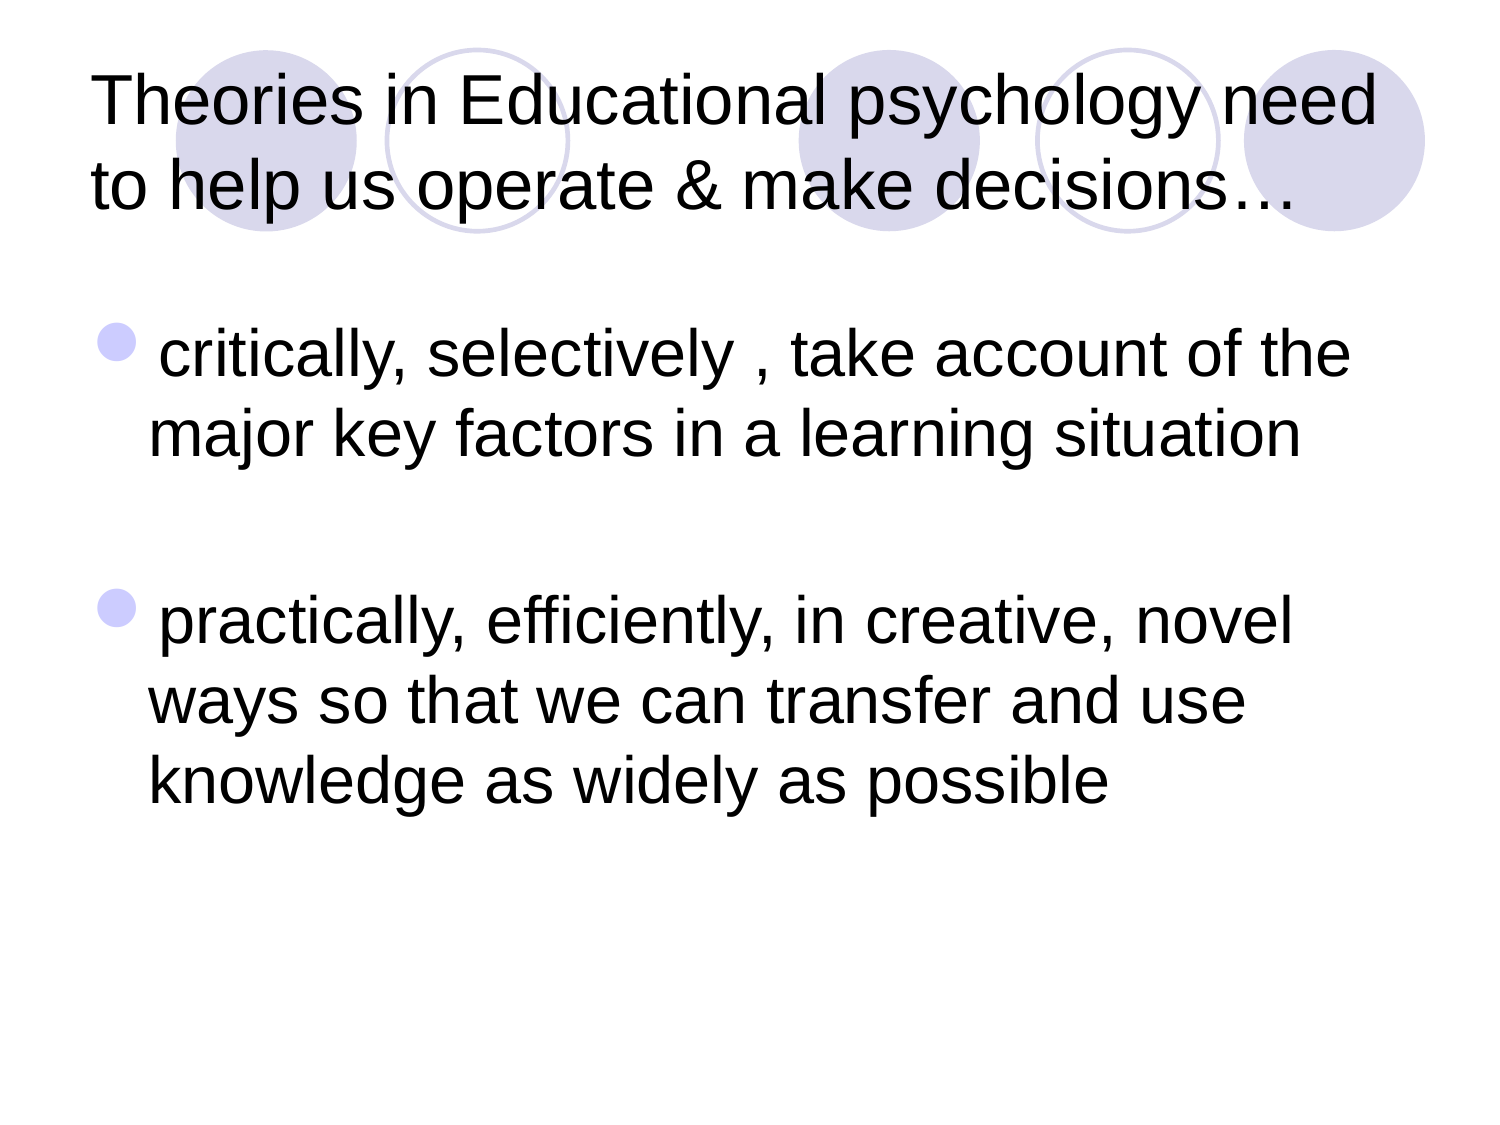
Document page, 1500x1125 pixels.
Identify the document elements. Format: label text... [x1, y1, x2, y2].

list critically, selectively , take account of the major key factors in a learning situation practically, efficiently, in creative, novel ways so that we can transfer and use knowledge as widely as possible [76, 302, 1428, 1047]
title Theories in Educational psychology need to help us operate & make decisions… [74, 44, 1426, 233]
